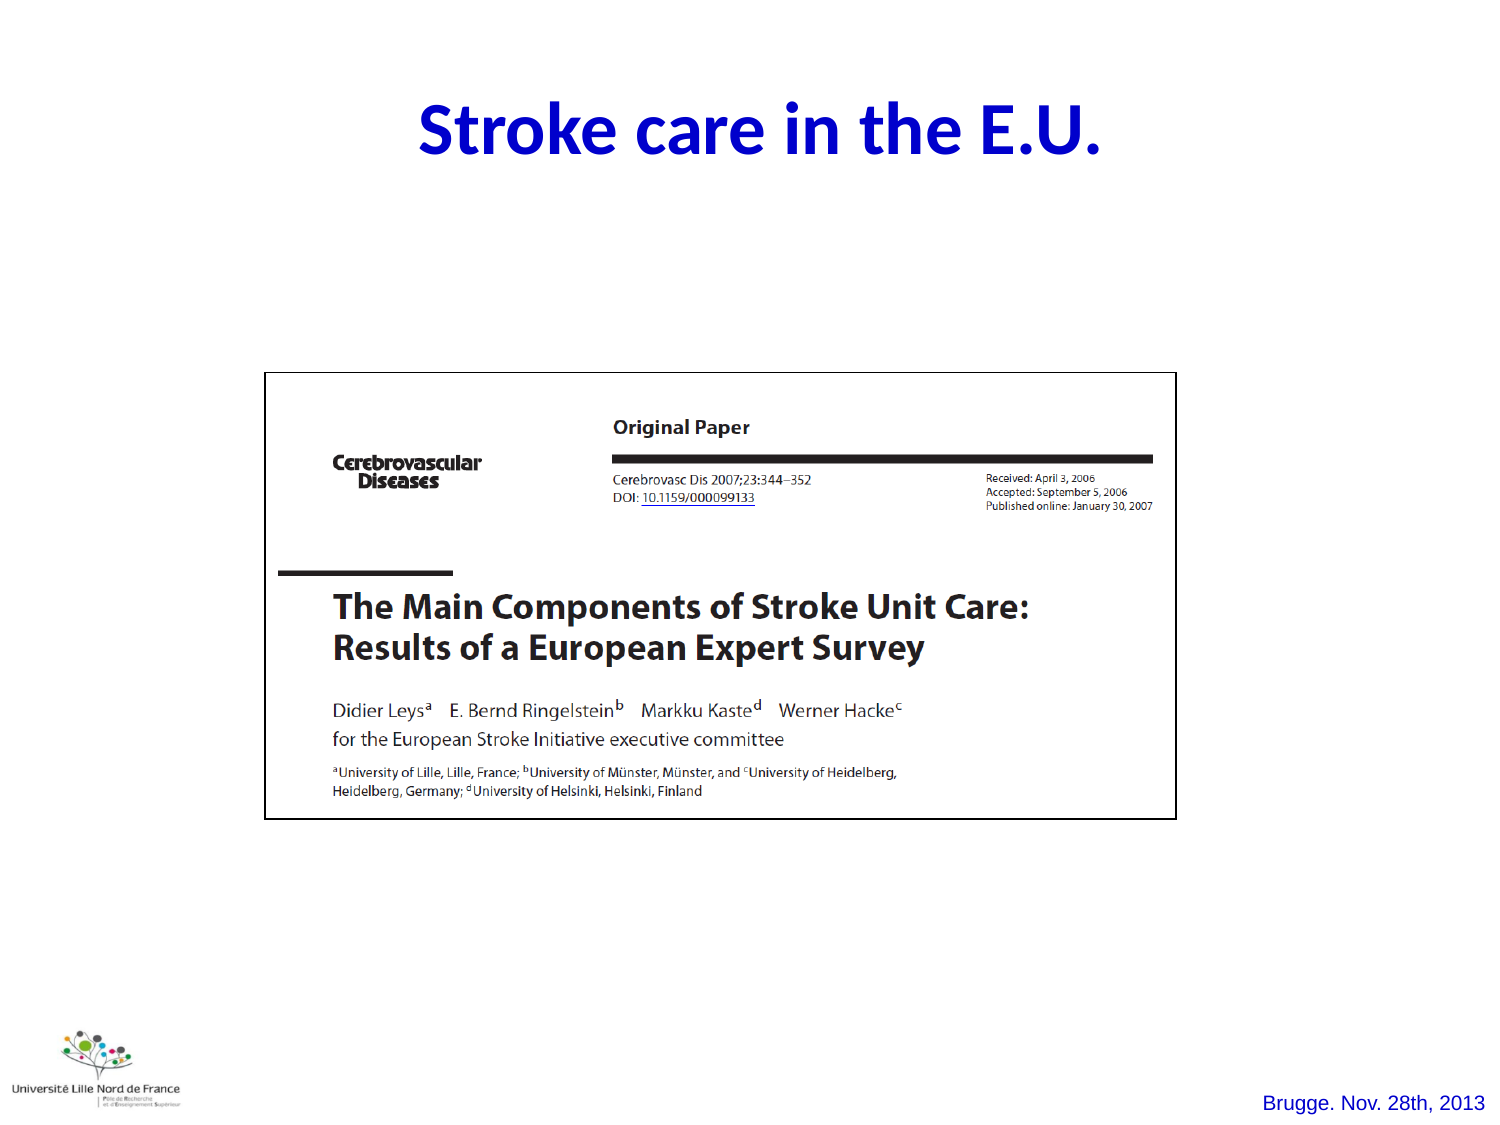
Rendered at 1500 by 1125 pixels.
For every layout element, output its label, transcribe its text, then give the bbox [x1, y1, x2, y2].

title Stroke care in the E.U. [194, 30, 1329, 219]
picture [11, 1011, 183, 1123]
picture [265, 373, 1176, 819]
